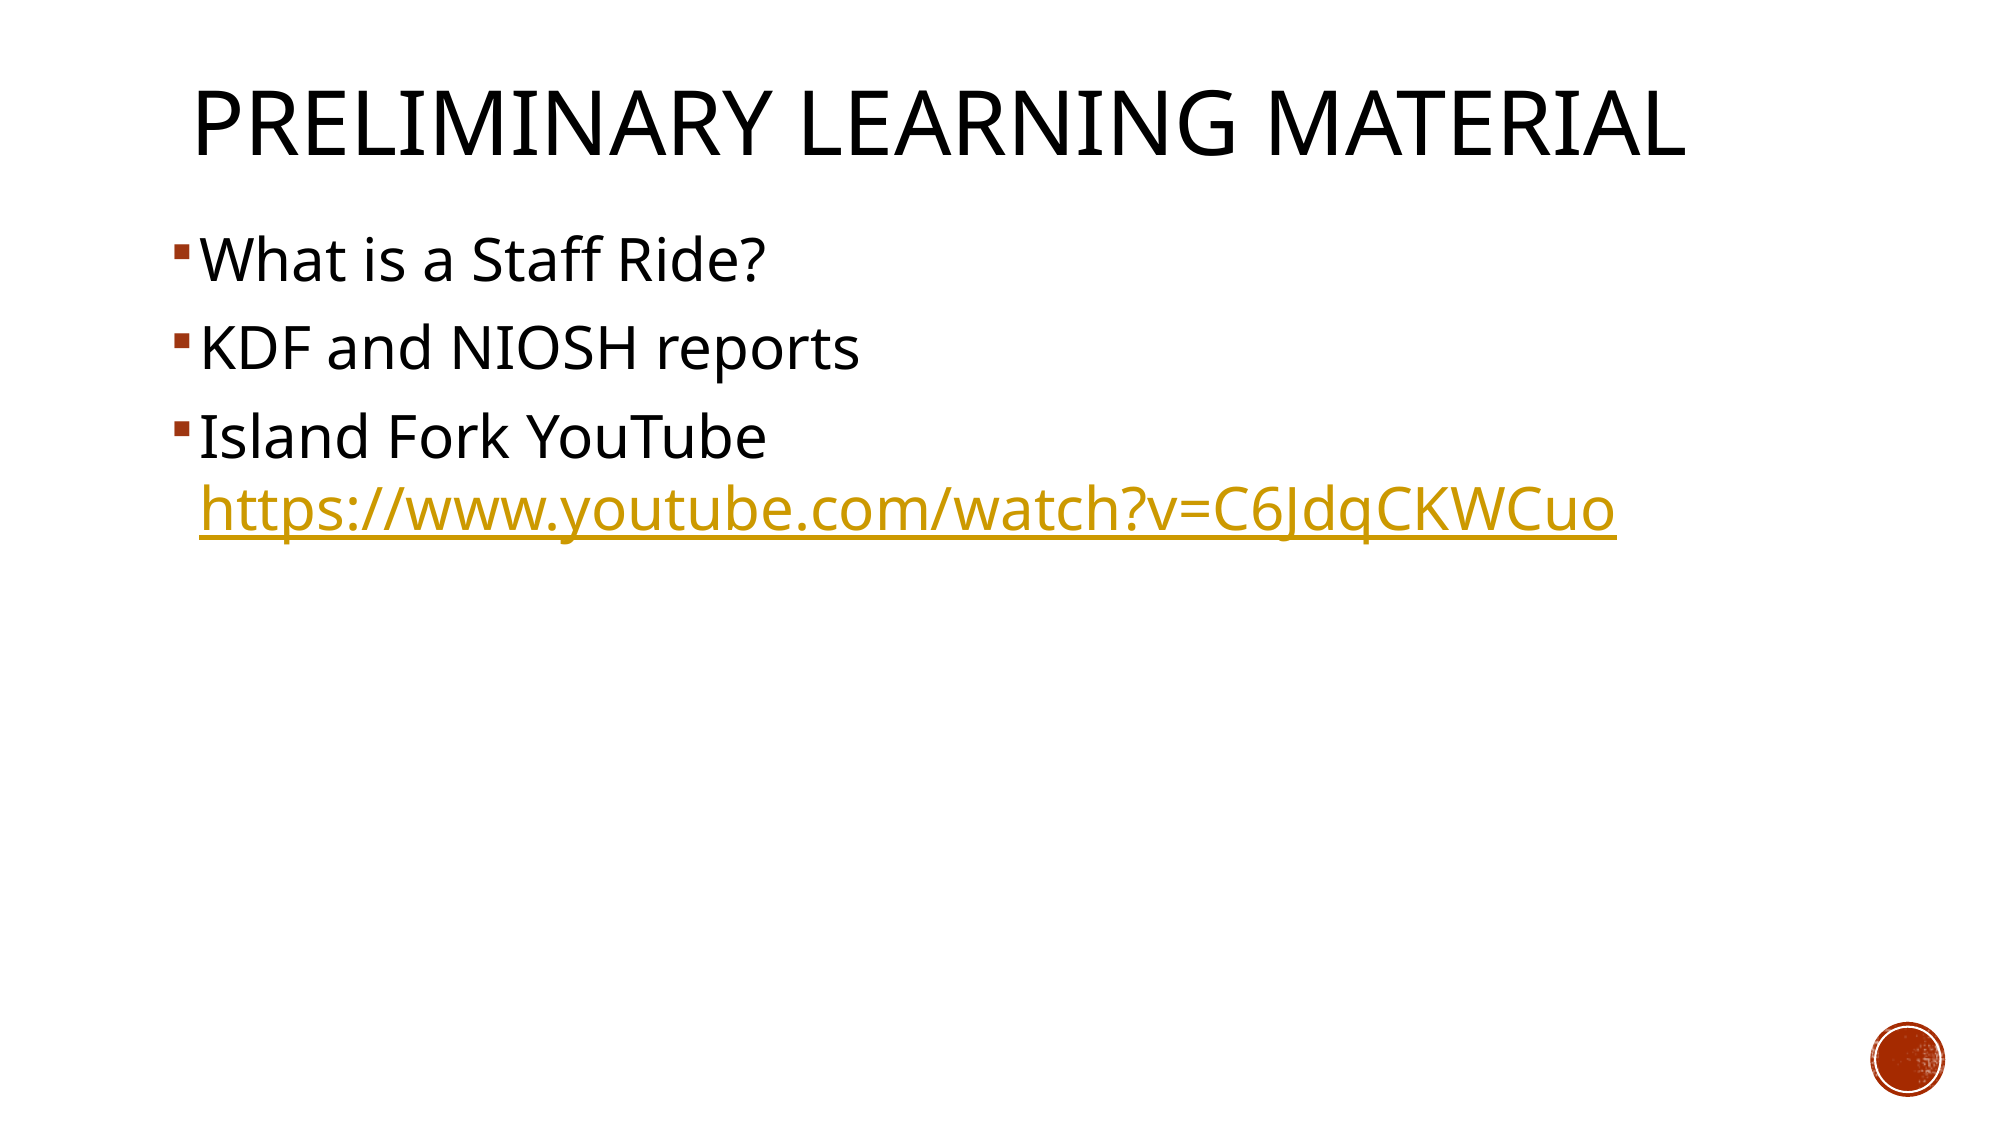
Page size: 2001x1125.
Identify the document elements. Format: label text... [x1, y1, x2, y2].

title Preliminary Learning Material [175, 30, 1826, 223]
list What is a Staff Ride? KDF and NIOSH reports Island Fork YouTube https://www.youtube.com/watch?v=C6JdqCKWCuo [155, 222, 1806, 556]
